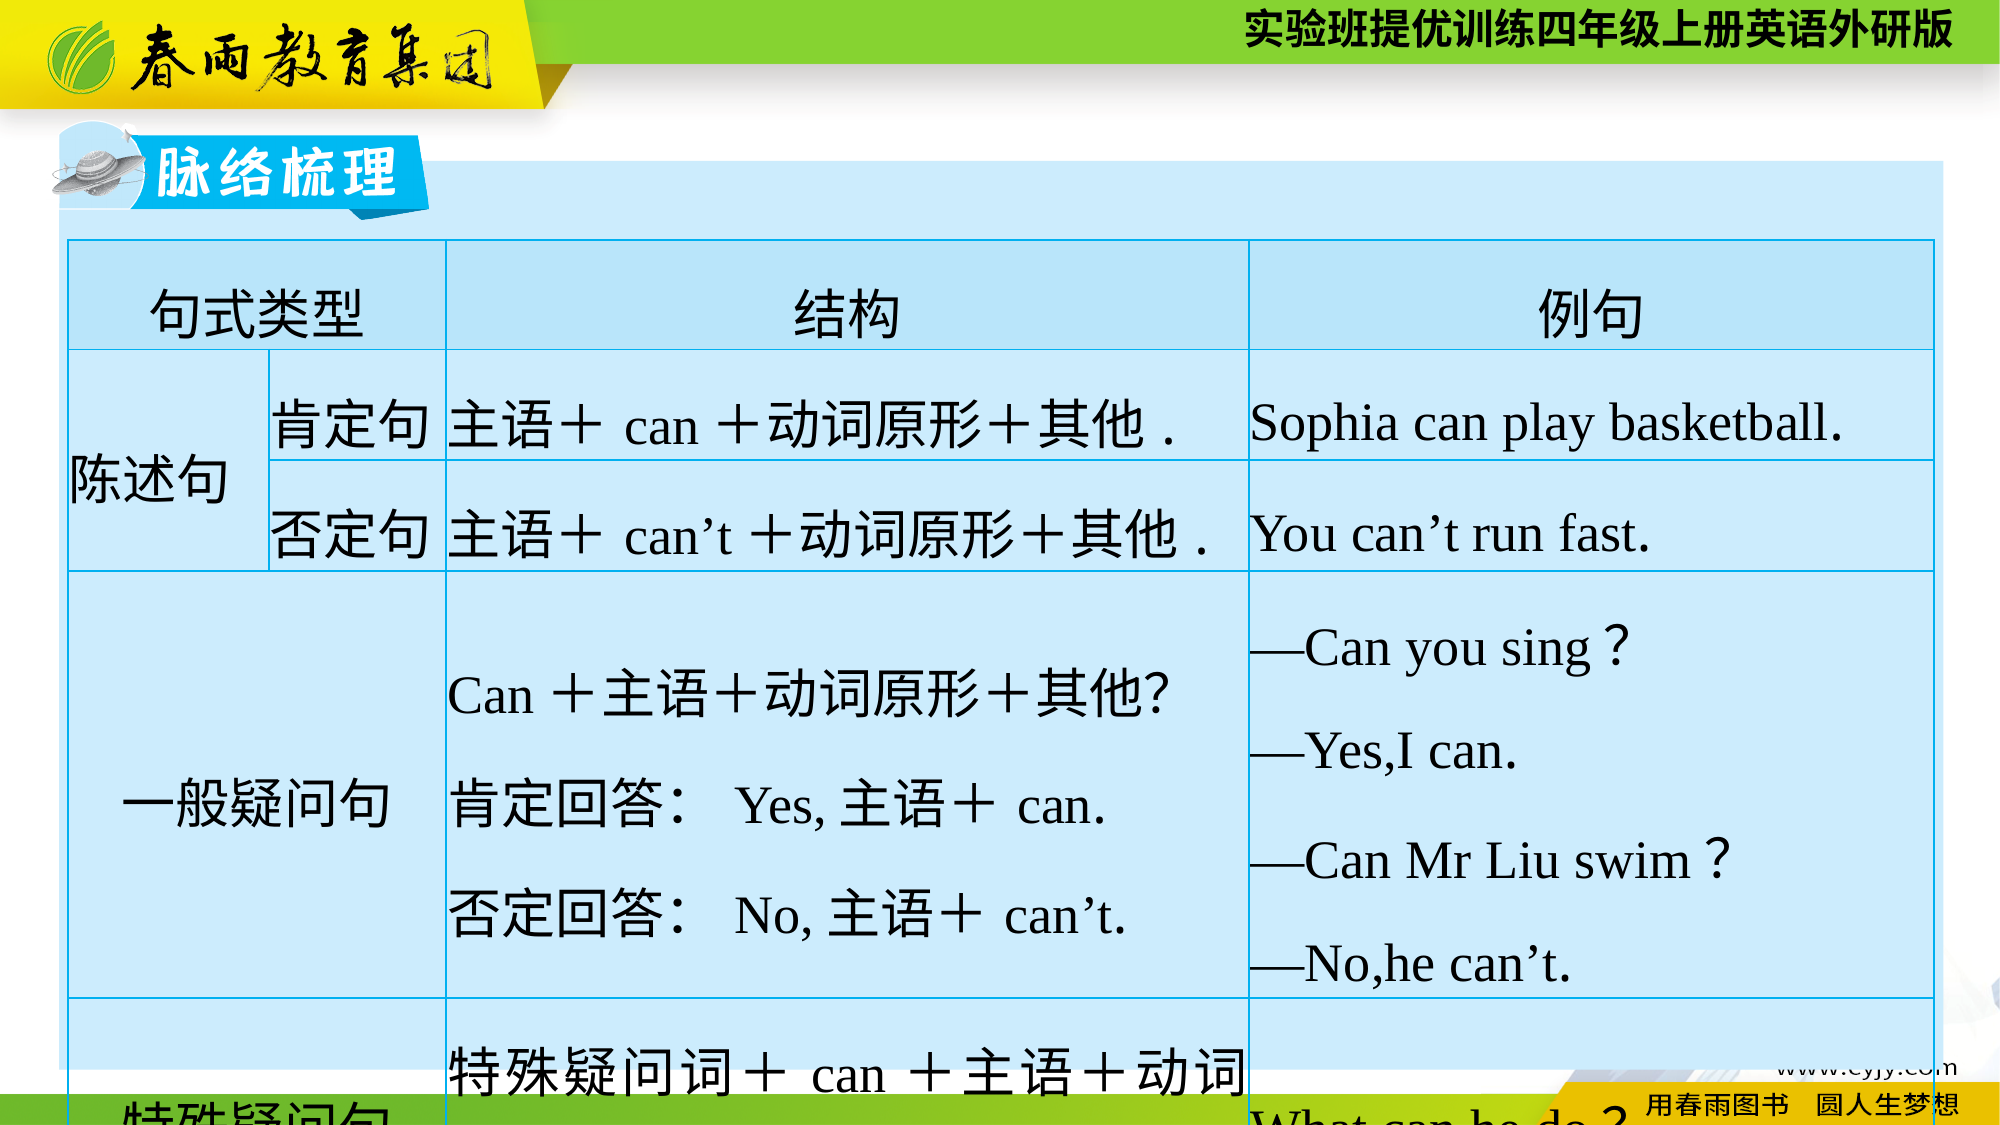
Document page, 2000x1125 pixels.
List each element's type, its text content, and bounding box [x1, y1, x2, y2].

table_cell 特殊疑问句 [69, 999, 445, 1125]
picture [344, 148, 394, 195]
picture [283, 147, 333, 196]
table_header 例句 [1250, 241, 1933, 349]
table_cell 特殊疑问词＋can＋主语＋动词原形＋其他？ [447, 999, 1248, 1125]
table_cell 陈述句 [69, 350, 268, 570]
table_cell Sophia can play basketball. [1250, 350, 1933, 459]
picture [312, 174, 318, 195]
table_cell 主语＋can＋动词原形＋其他. [447, 350, 1248, 459]
table_cell What can he do？ [1250, 999, 1933, 1125]
picture [221, 148, 271, 196]
table_cell 否定句 [270, 461, 445, 570]
table_header 结构 [447, 241, 1248, 349]
picture [303, 174, 311, 195]
table_cell —Can you sing？ —Yes,I can. —Can Mr Liu swim？ —No,he can’t. [1250, 572, 1933, 997]
picture [159, 147, 209, 196]
picture [0, 0, 2000, 1125]
picture [364, 210, 429, 221]
table_cell Can＋主语＋动词原形＋其他？ 肯定回答：Yes,主语＋can. 否定回答：No,主语＋can’t. [447, 572, 1248, 997]
table_cell 肯定句 [270, 350, 445, 459]
table_cell 主语＋can’t＋动词原形＋其他. [447, 461, 1248, 570]
picture [221, 186, 240, 195]
table_header 句式类型 [69, 241, 445, 349]
table_cell You can’t run fast. [1250, 461, 1933, 570]
list [59, 160, 1944, 1070]
table_cell 一般疑问句 [69, 572, 445, 997]
